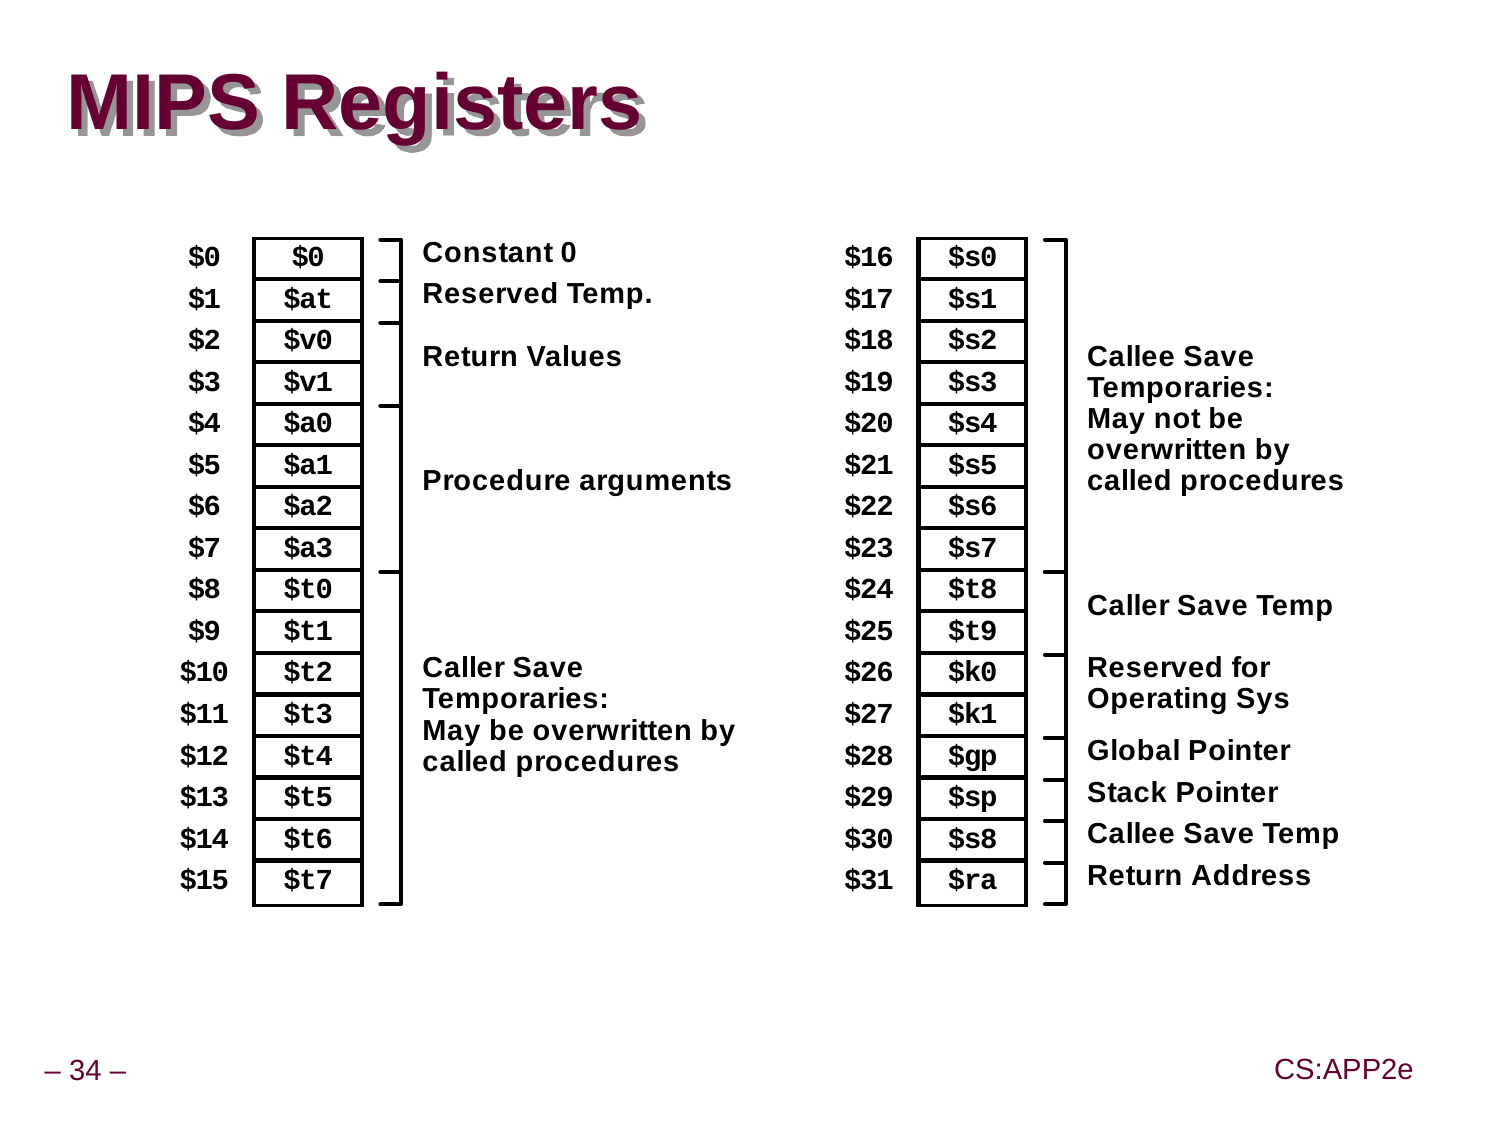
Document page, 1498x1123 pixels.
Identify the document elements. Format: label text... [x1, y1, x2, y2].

picture [814, 237, 1401, 907]
picture [149, 237, 736, 907]
title MIPS Registers [66, 40, 1495, 169]
